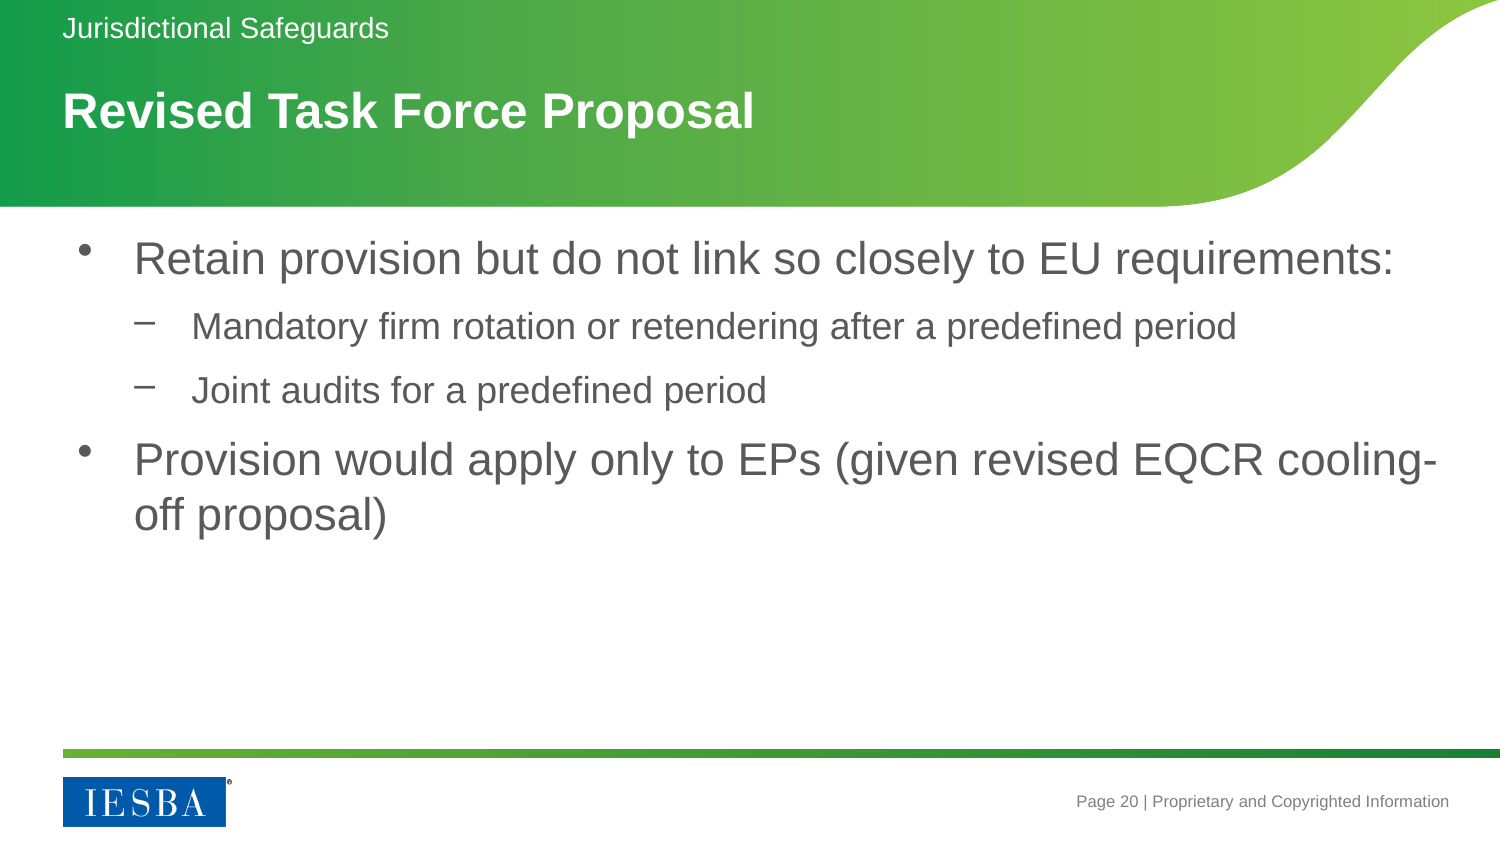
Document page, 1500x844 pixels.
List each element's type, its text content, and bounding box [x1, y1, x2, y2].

list Retain provision but do not link so closely to EU requirements: Mandatory firm rotation or retendering after a predefined period Joint audits for a predefined period Provision would apply only to EPs (given revised EQCR cooling-off proposal) [62, 220, 1475, 747]
subtitle Jurisdictional Safeguards [62, 9, 500, 38]
title Revised Task Force Proposal [62, 75, 1300, 142]
picture [63, 777, 232, 827]
picture [0, 0, 1500, 207]
